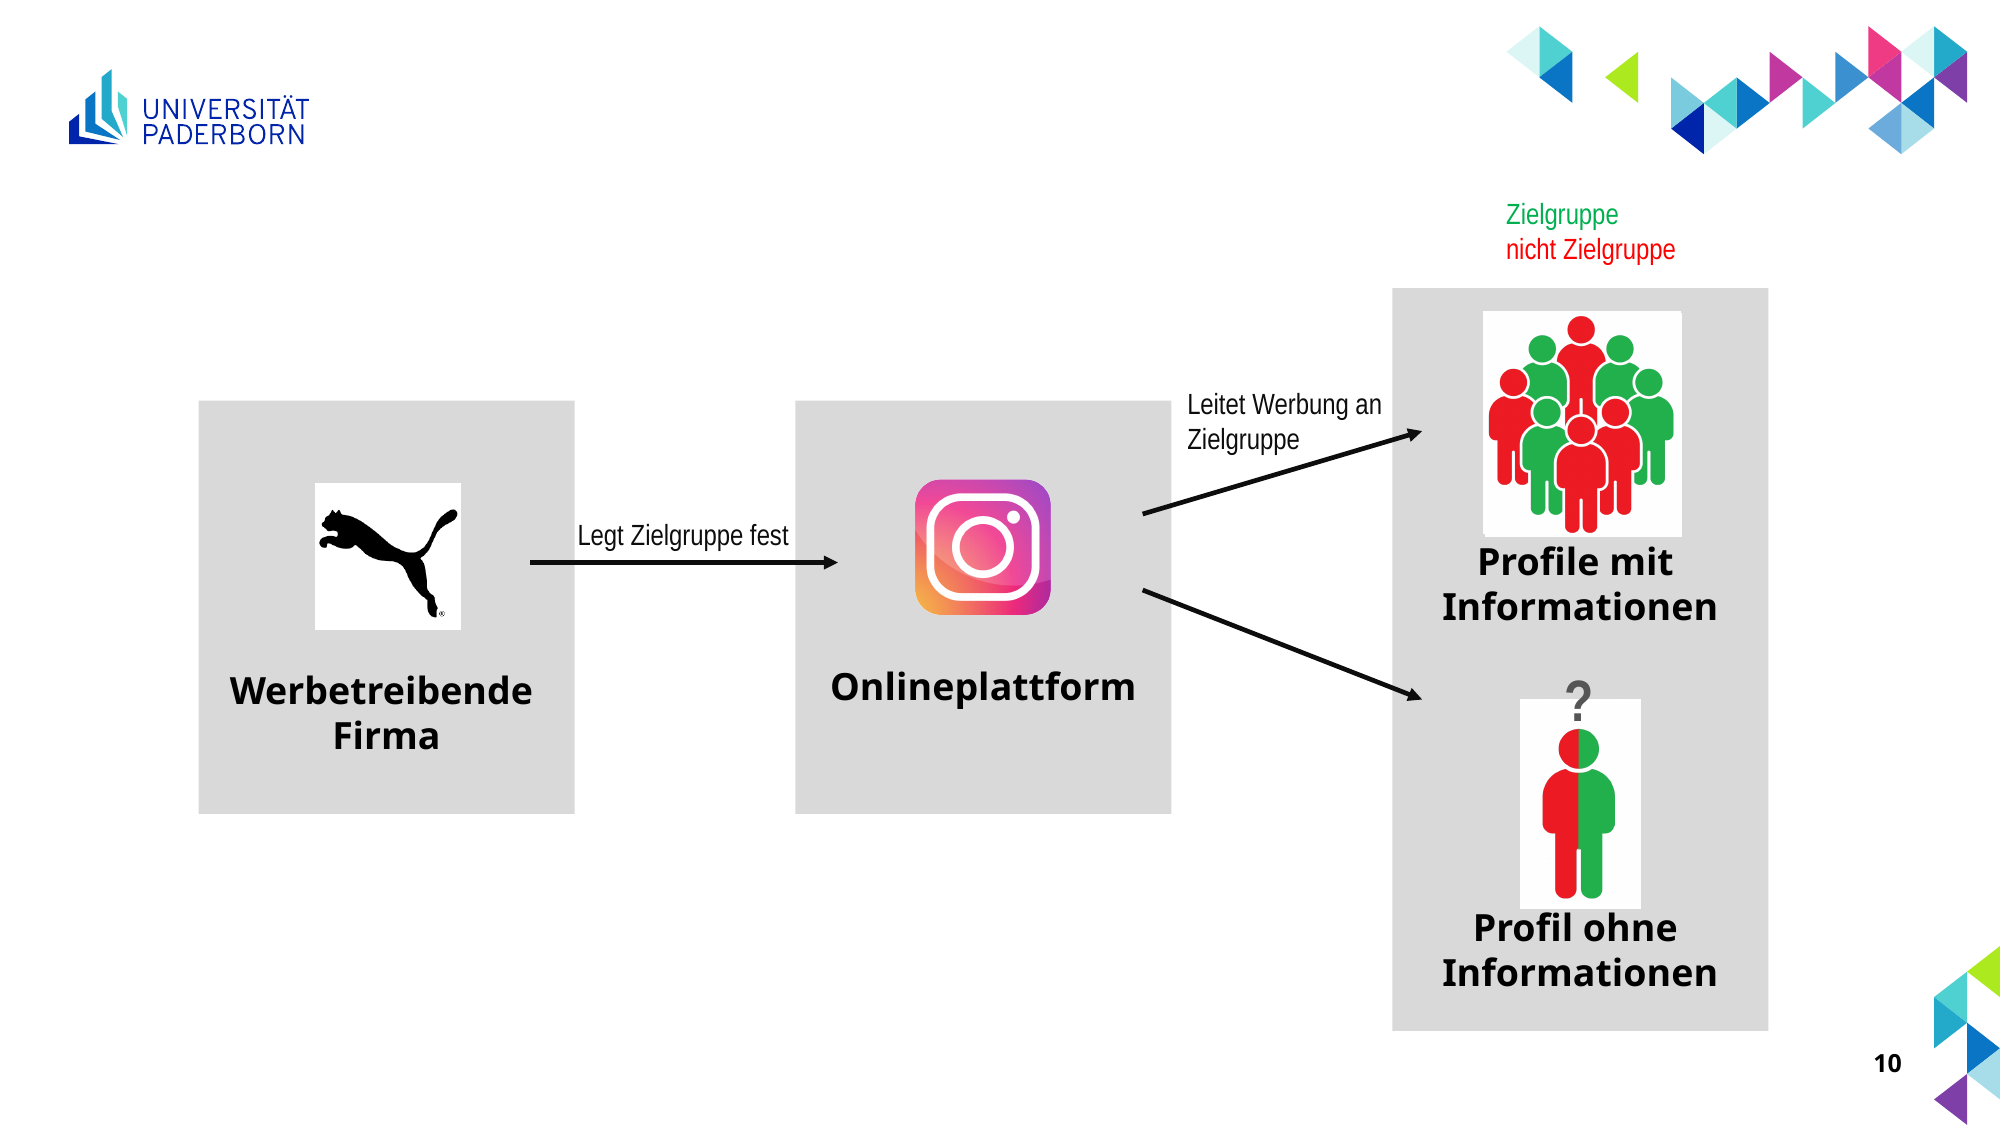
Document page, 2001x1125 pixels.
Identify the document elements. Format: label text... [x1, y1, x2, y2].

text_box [1142, 590, 1423, 700]
text_box Leitet Werbung an Zielgruppe [1172, 377, 1472, 463]
text_box [794, 400, 1173, 815]
picture [315, 483, 461, 630]
text_box [198, 400, 576, 815]
picture [1520, 699, 1641, 909]
text_box Werbetreibende Firma [198, 659, 575, 765]
text_box Zielgruppe nicht Zielgruppe [1491, 187, 1692, 273]
text_box Legt Zielgruppe fest [562, 508, 862, 559]
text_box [1142, 431, 1423, 514]
slide_number 10 [1819, 1052, 1902, 1083]
text_box ? [1549, 656, 1609, 699]
text_box [1391, 287, 1769, 590]
text_box Profile mit Informationen [1392, 530, 1769, 635]
text_box [1391, 635, 1769, 1032]
text_box Profil ohne Informationen [1392, 896, 1769, 1002]
picture [912, 476, 1055, 626]
picture [1483, 311, 1682, 537]
text_box Onlineplattform [795, 656, 1172, 716]
